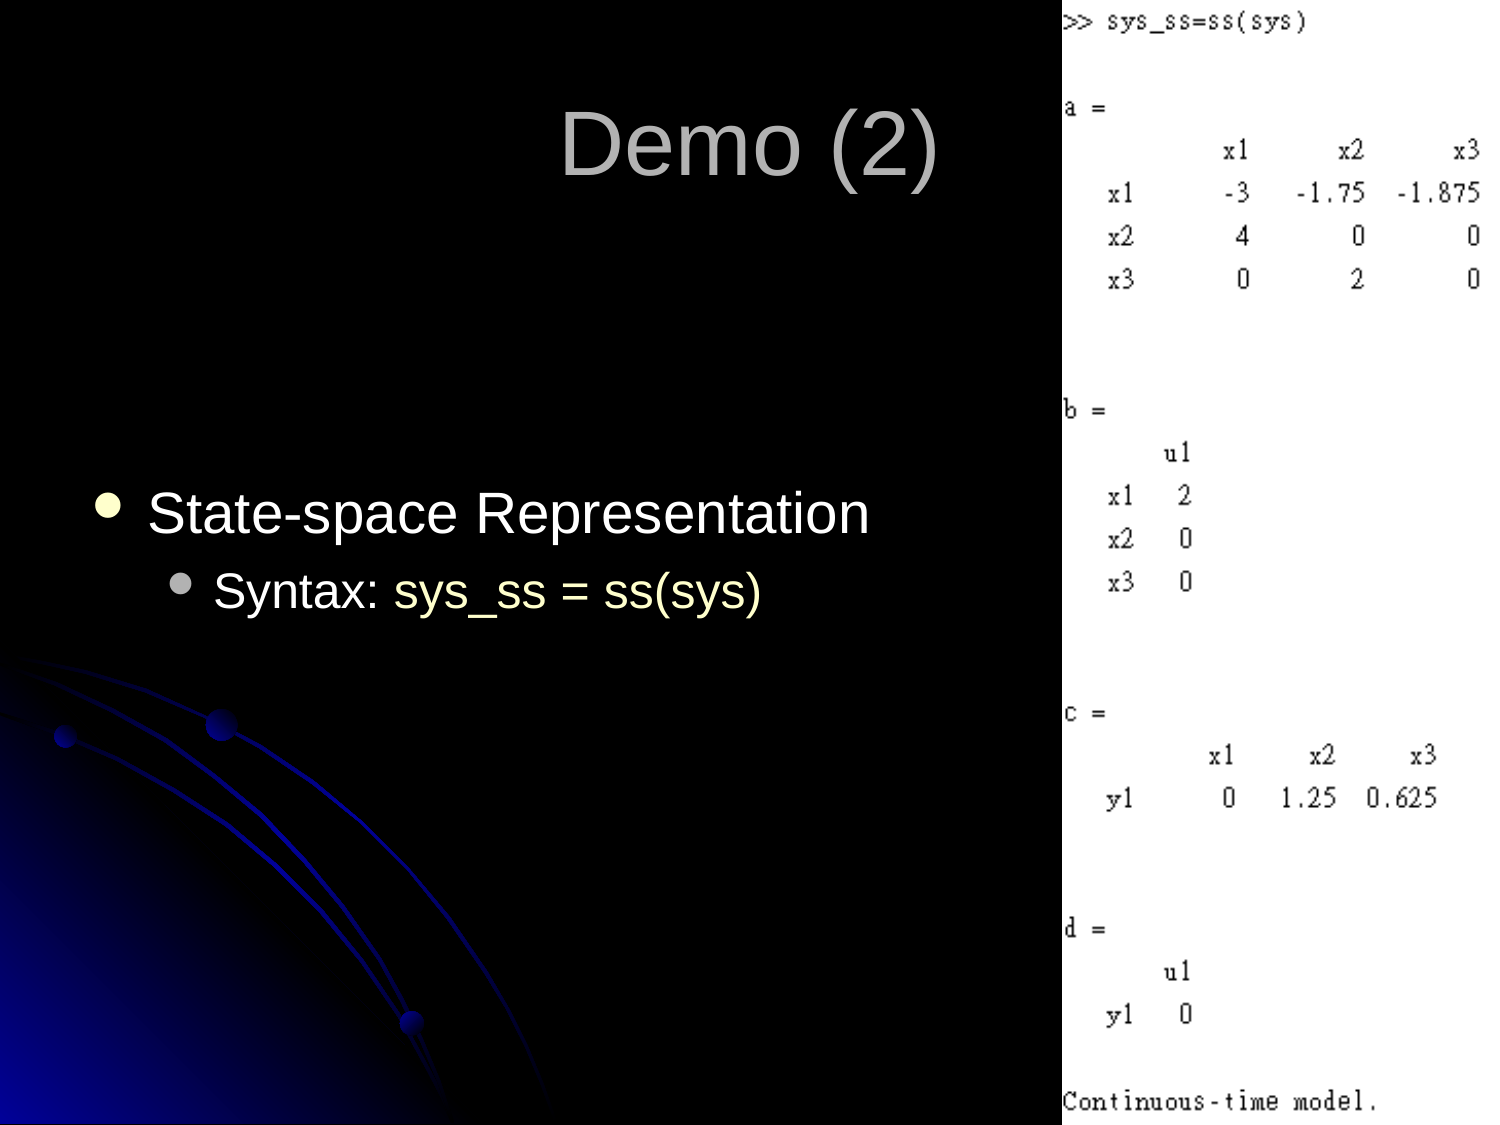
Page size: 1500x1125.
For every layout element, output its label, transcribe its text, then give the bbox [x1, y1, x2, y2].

title Demo (2) [74, 45, 1056, 233]
picture [1061, 0, 1500, 1125]
list State-space Representation Syntax: sys_ss = ss(sys) [76, 467, 953, 639]
